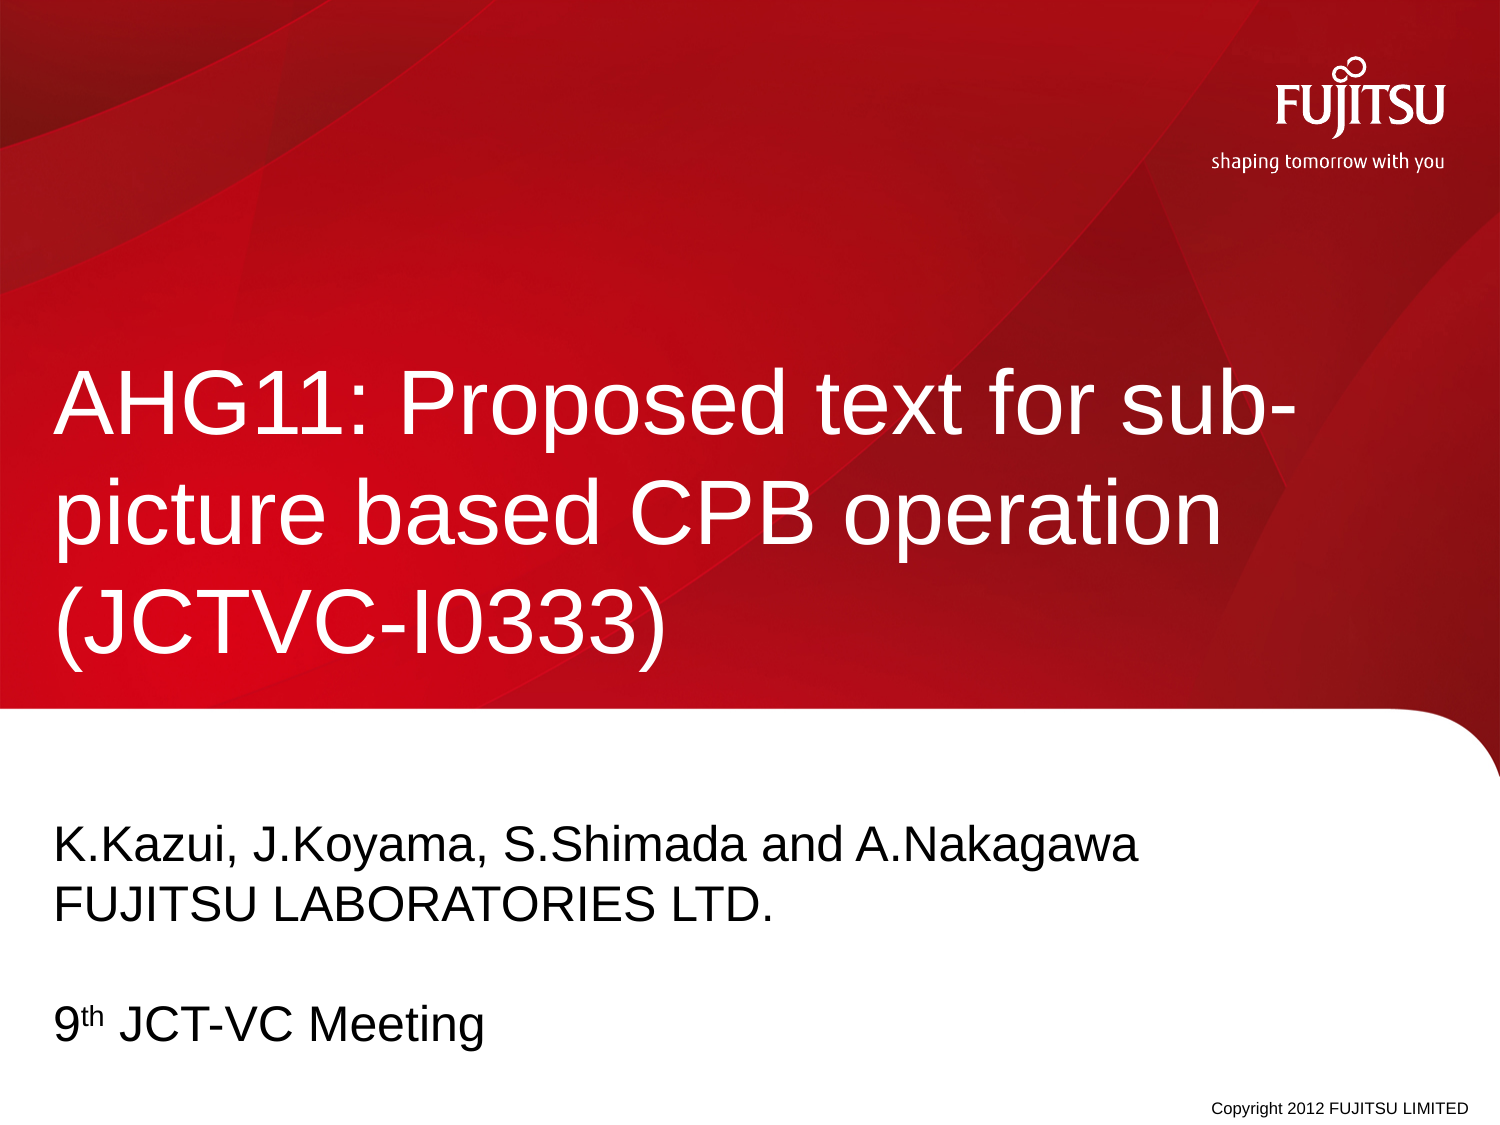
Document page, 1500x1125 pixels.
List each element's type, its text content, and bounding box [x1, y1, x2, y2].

title AHG11: Proposed text for sub-picture based CPB operation (JCTVC-I0333) [52, 284, 1353, 673]
subtitle K.Kazui, J.Koyama, S.Shimada and A.Nakagawa FUJITSU LABORATORIES LTD. 9th JCT-VC Meeting [52, 751, 1353, 1045]
picture [0, 0, 1500, 797]
footer Copyright 2012 FUJITSU LIMITED [809, 1091, 1470, 1125]
